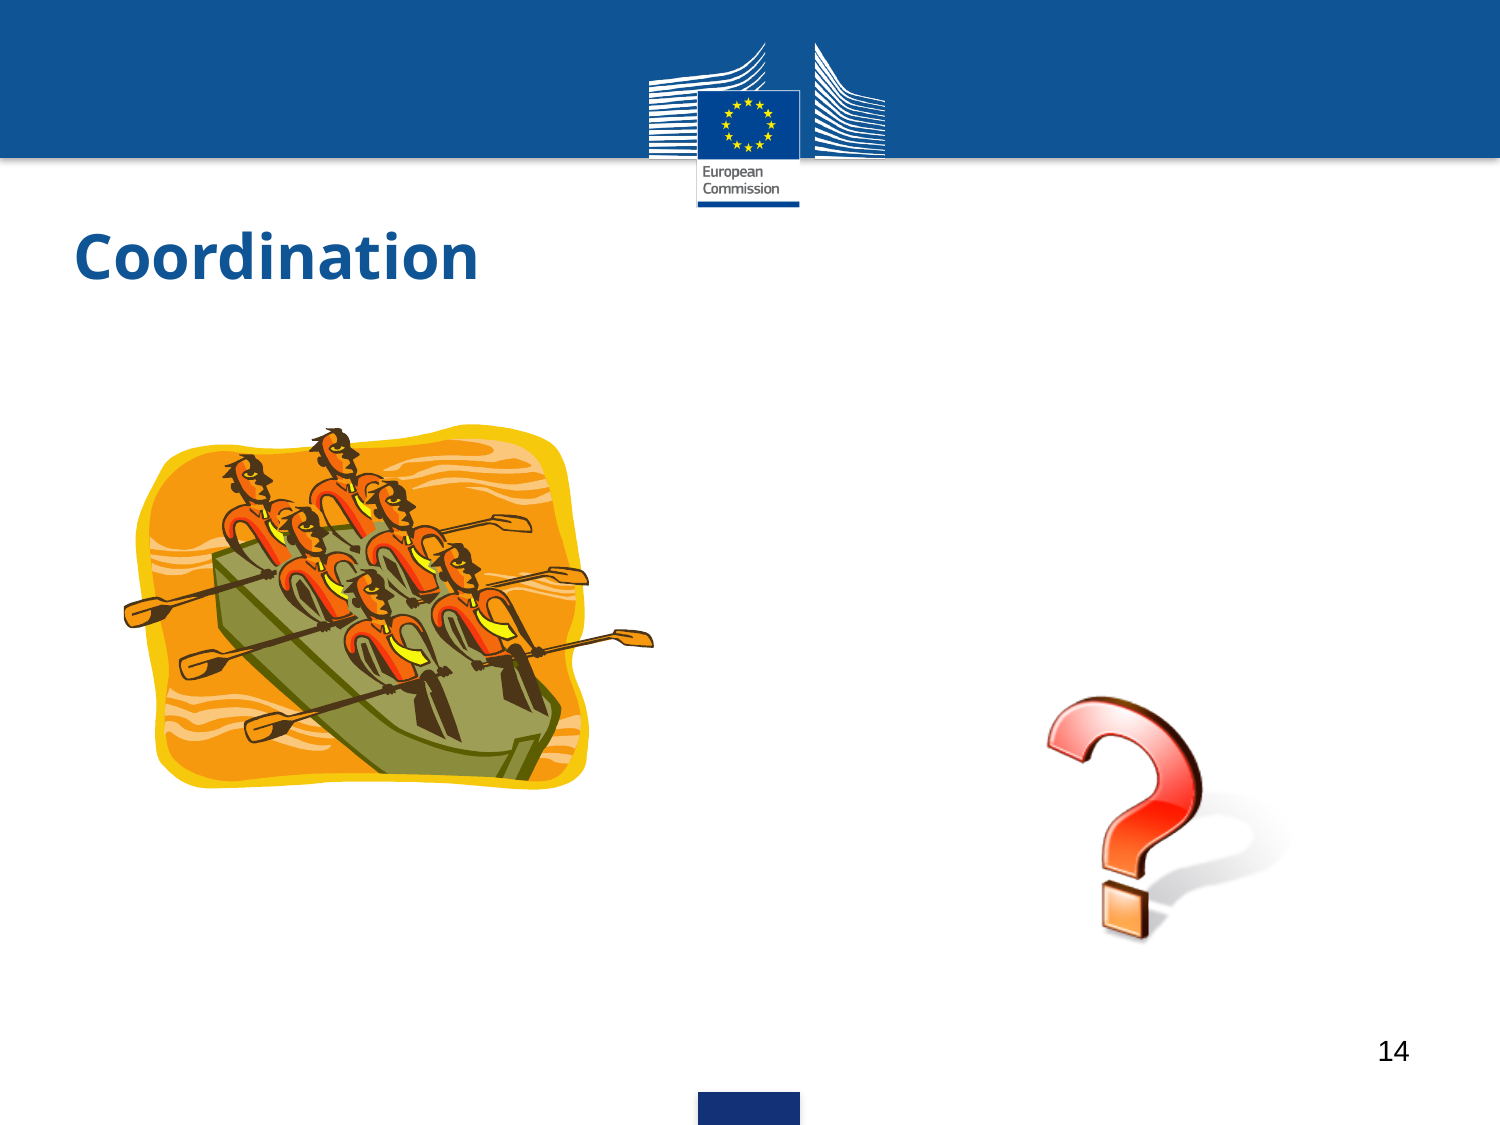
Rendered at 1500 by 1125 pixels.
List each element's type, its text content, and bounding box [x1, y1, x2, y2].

picture [1009, 680, 1292, 963]
picture [649, 42, 885, 153]
picture [123, 420, 658, 794]
title Coordination [0, 153, 1350, 356]
slide_number 14 [1074, 1024, 1426, 1103]
